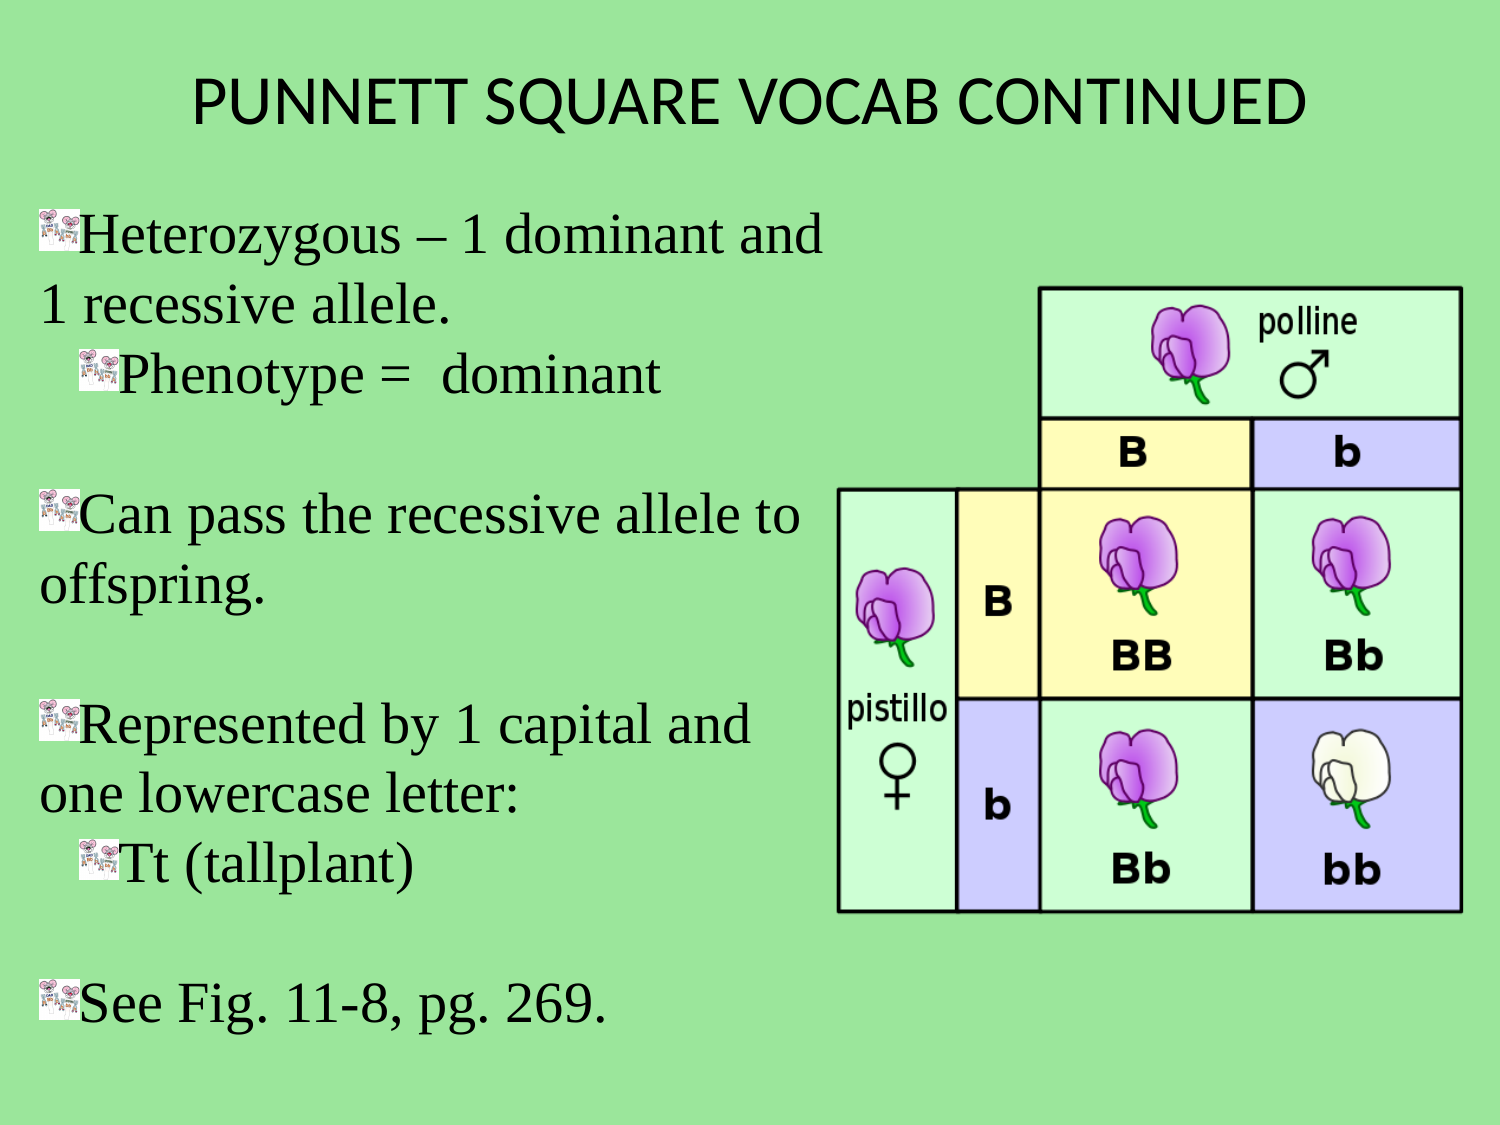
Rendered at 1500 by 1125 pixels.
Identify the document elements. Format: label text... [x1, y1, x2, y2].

picture [824, 274, 1476, 926]
picture [79, 839, 119, 880]
picture [39, 209, 80, 251]
picture [39, 979, 80, 1020]
text_box Heterozygous – 1 dominant and 1 recessive allele. Phenotype = dominant Can pass the recessive allele to offspring. Represented by 1 capital and one lowercase letter: Tt (tallplant) See Fig. 11-8, pg. 269. [24, 187, 863, 1087]
picture [39, 489, 80, 531]
picture [79, 349, 119, 391]
title PUNNETT SQUARE VOCAB CONTINUED [75, 45, 1425, 233]
picture [39, 699, 80, 741]
